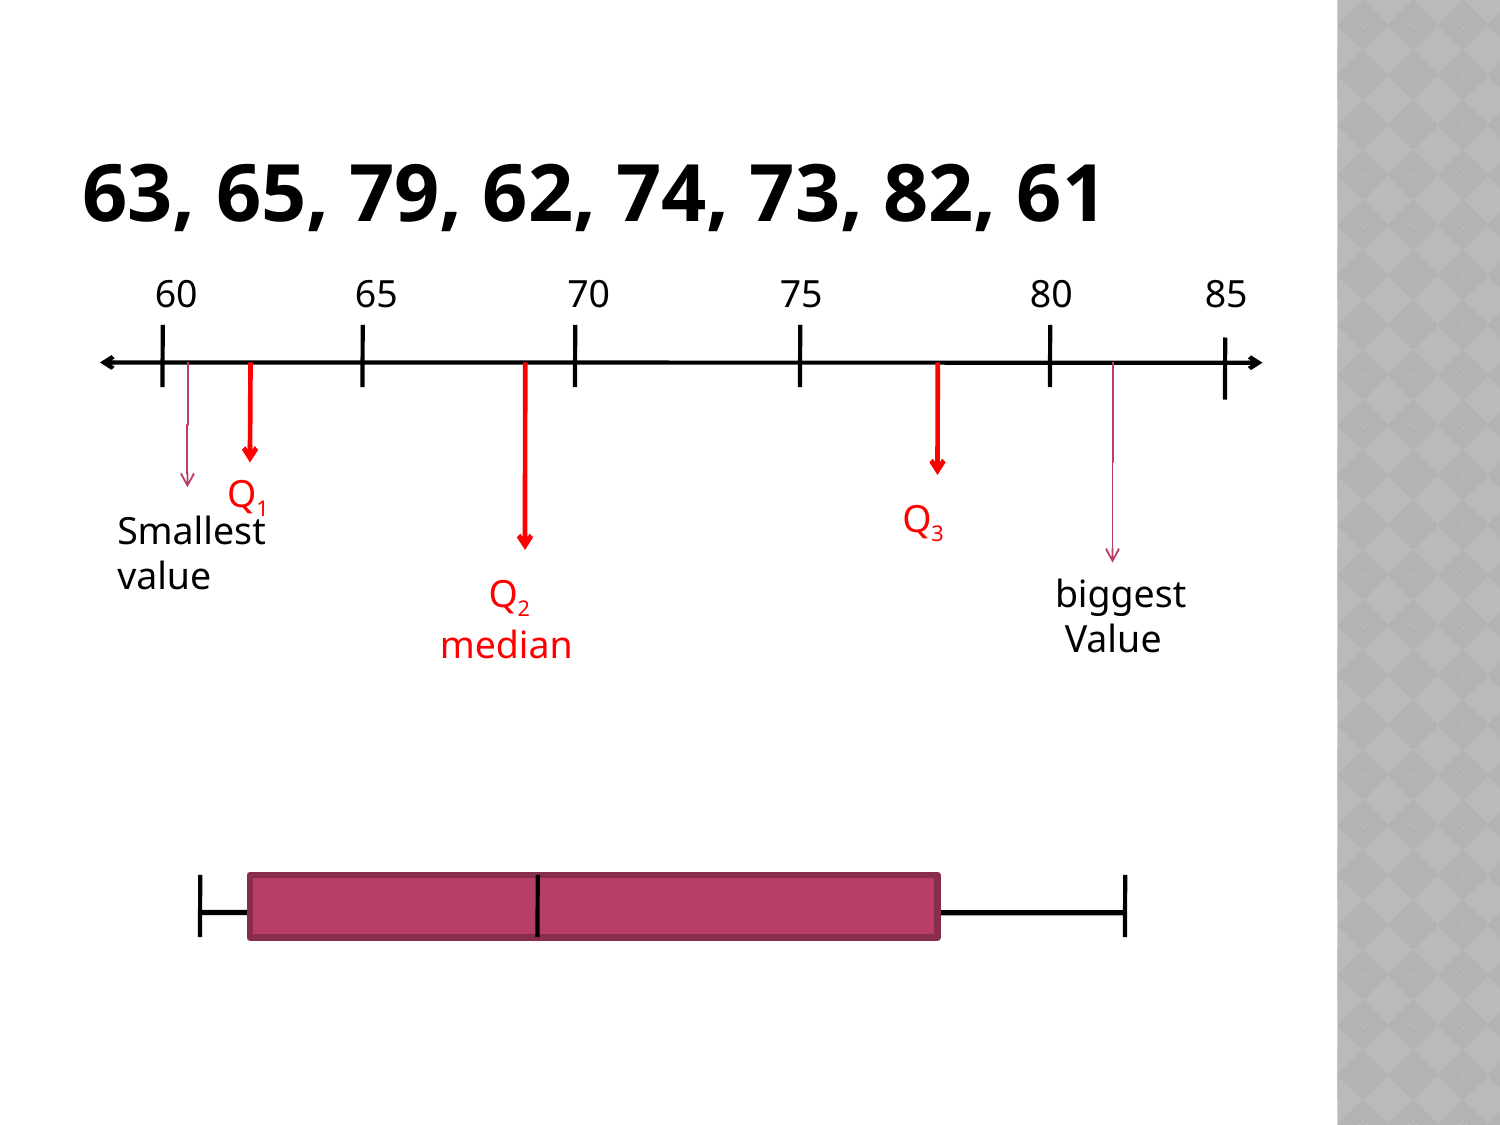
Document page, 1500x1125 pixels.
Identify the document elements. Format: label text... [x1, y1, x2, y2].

text_box Q1 [212, 462, 300, 574]
title 63, 65, 79, 62, 74, 73, 82, 61 [75, 50, 1263, 238]
text_box 70 [552, 262, 626, 323]
text_box [247, 924, 941, 941]
text_box Q3 [887, 487, 988, 554]
text_box 60 [140, 262, 213, 323]
text_box biggest Value [1040, 562, 1202, 668]
text_box Smallest value [102, 499, 281, 605]
text_box 80 [1015, 262, 1088, 323]
text_box Q2 median [425, 562, 625, 674]
text_box [247, 872, 941, 910]
text_box 65 [340, 262, 413, 323]
text_box 75 [765, 262, 838, 323]
text_box 85 [1190, 262, 1263, 323]
